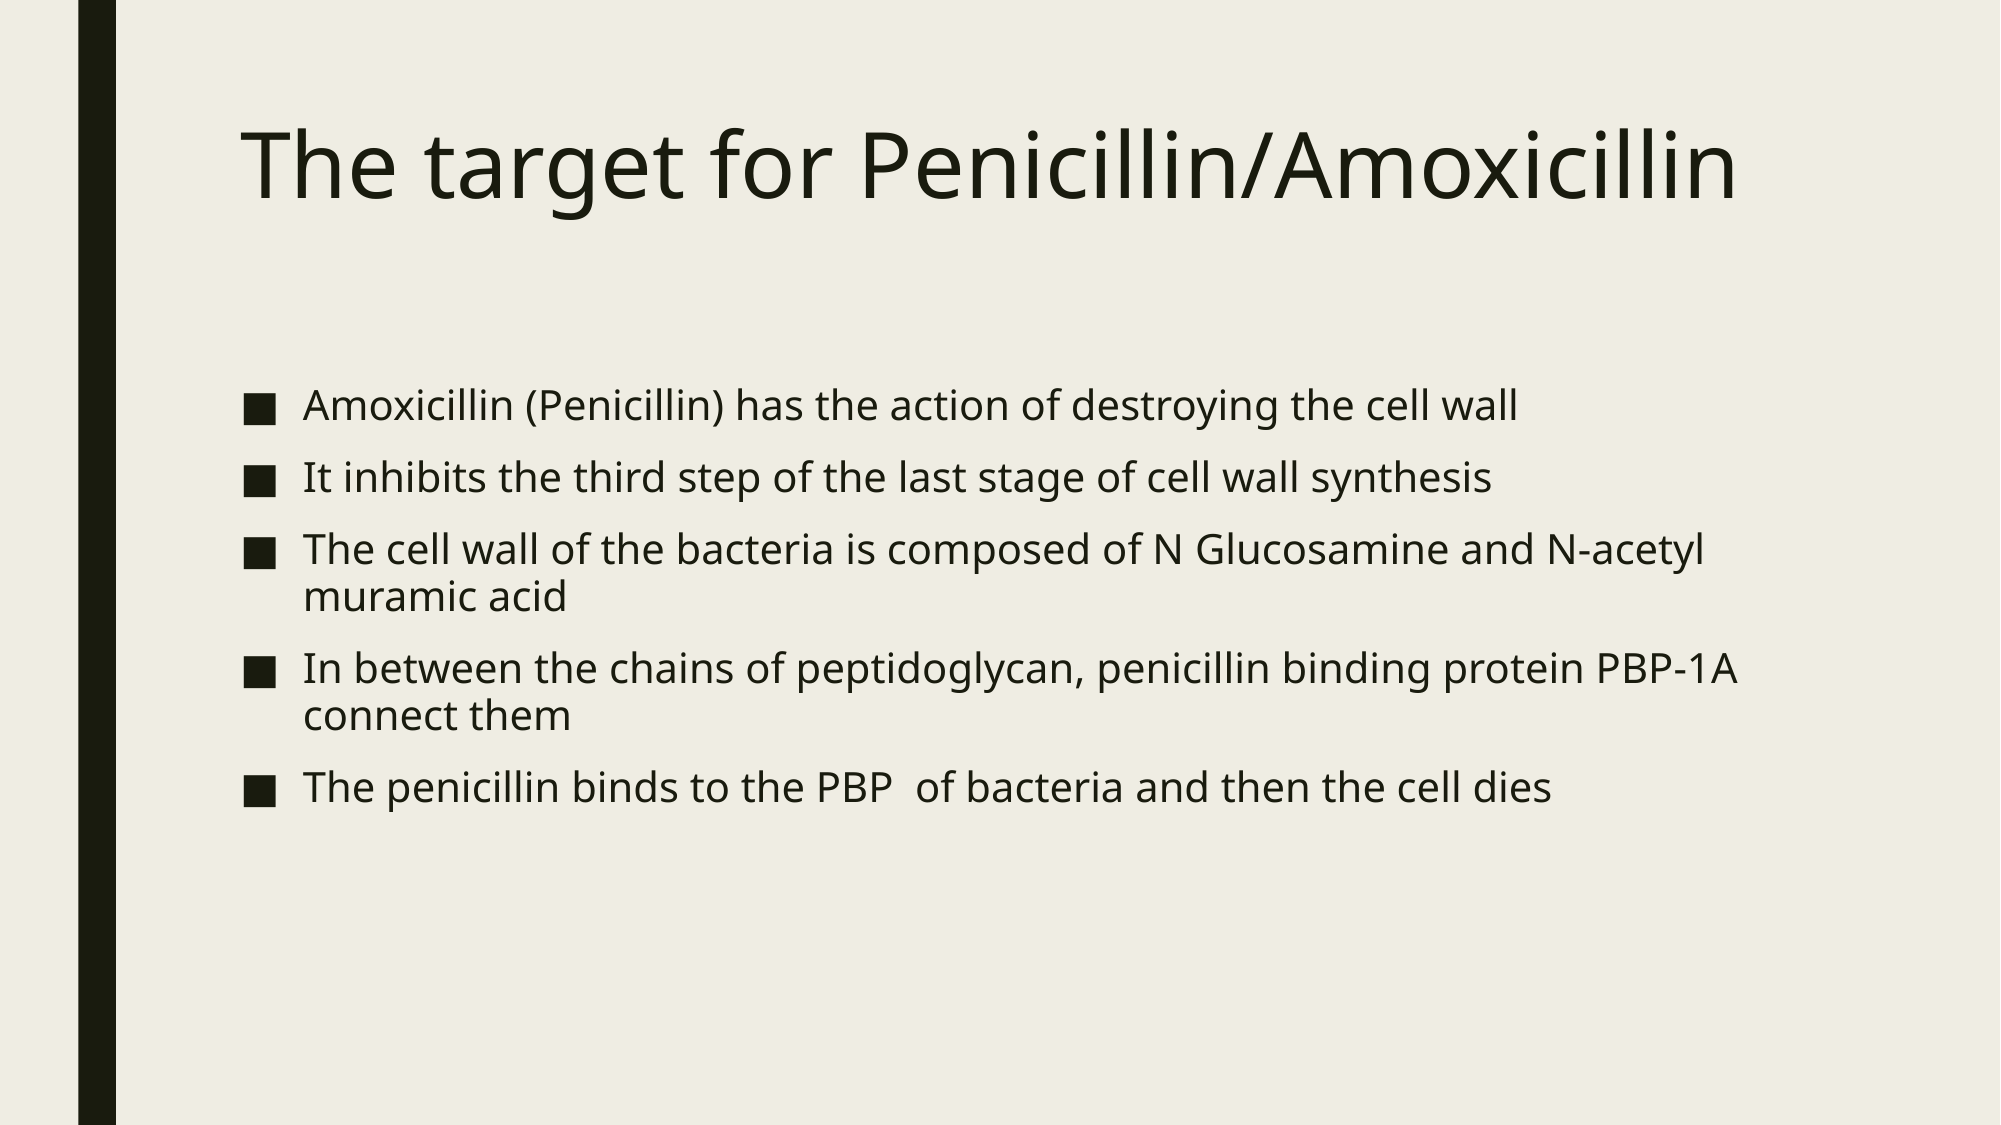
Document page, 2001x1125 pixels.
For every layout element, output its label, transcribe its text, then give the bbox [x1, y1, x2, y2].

list Amoxicillin (Penicillin) has the action of destroying the cell wall It inhibits the third step of the last stage of cell wall synthesis The cell wall of the bacteria is composed of N Glucosamine and N-acetyl muramic acid In between the chains of peptidoglycan, penicillin binding protein PBP-1A connect them The penicillin binds to the PBP of bacteria and then the cell dies [225, 375, 1800, 963]
title The target for Penicillin/Amoxicillin [225, 112, 1800, 357]
